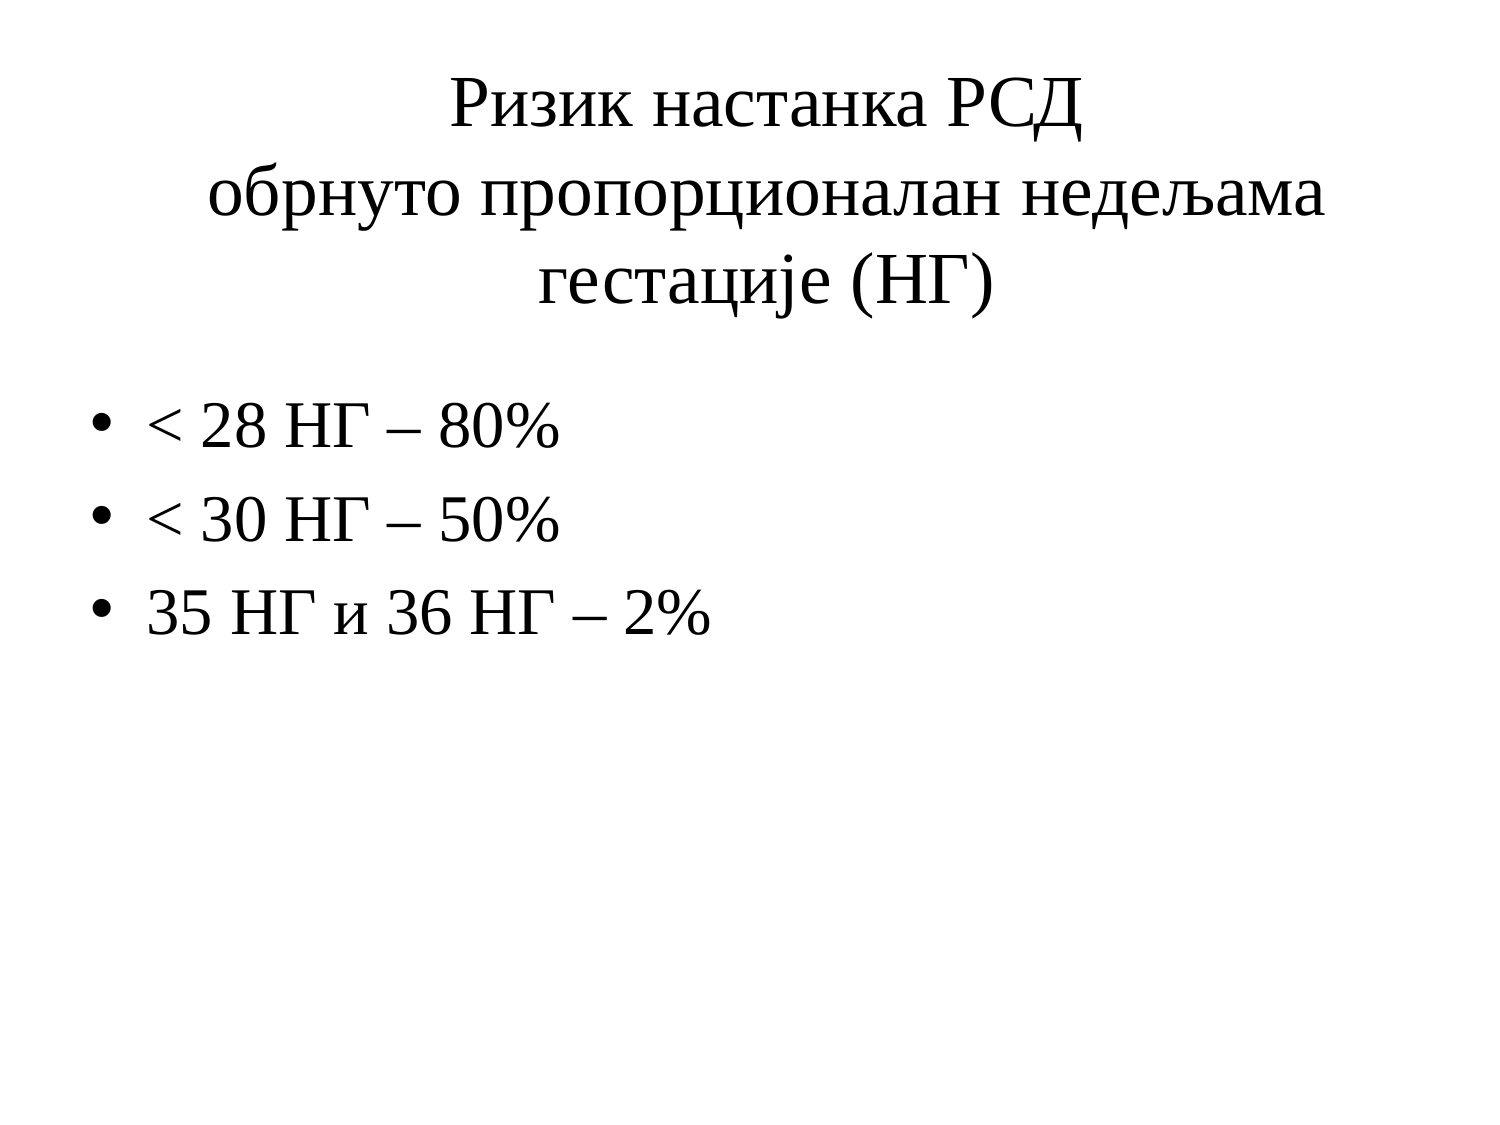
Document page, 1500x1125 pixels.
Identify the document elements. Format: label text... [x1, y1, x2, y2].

title Ризик настанка РСД обрнуто пропорционалан недељама гестације (НГ) [75, 45, 1459, 327]
list < 28 НГ – 80% < 30 НГ – 50% 35 НГ и 36 НГ – 2% [75, 373, 1400, 1005]
